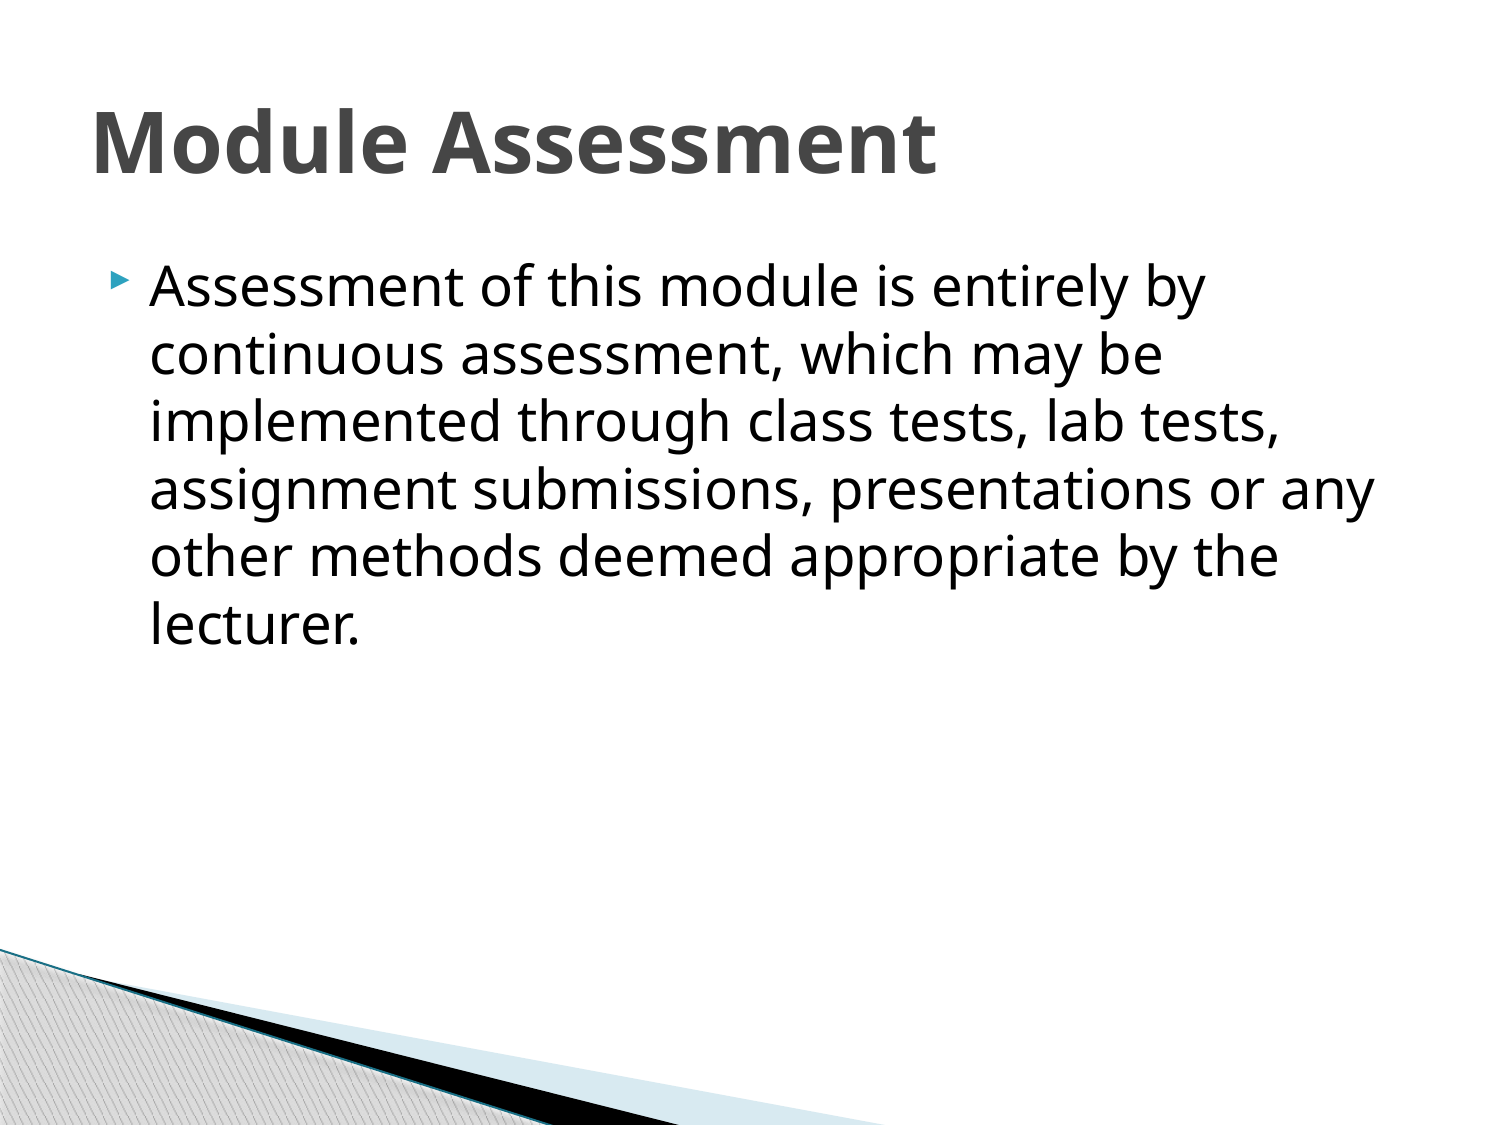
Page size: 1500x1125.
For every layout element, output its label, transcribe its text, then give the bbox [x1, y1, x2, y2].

list Assessment of this module is entirely by continuous assessment, which may be implemented through class tests, lab tests, assignment submissions, presentations or any other methods deemed appropriate by the lecturer. [75, 243, 1425, 986]
title Module Assessment [75, 45, 1425, 233]
